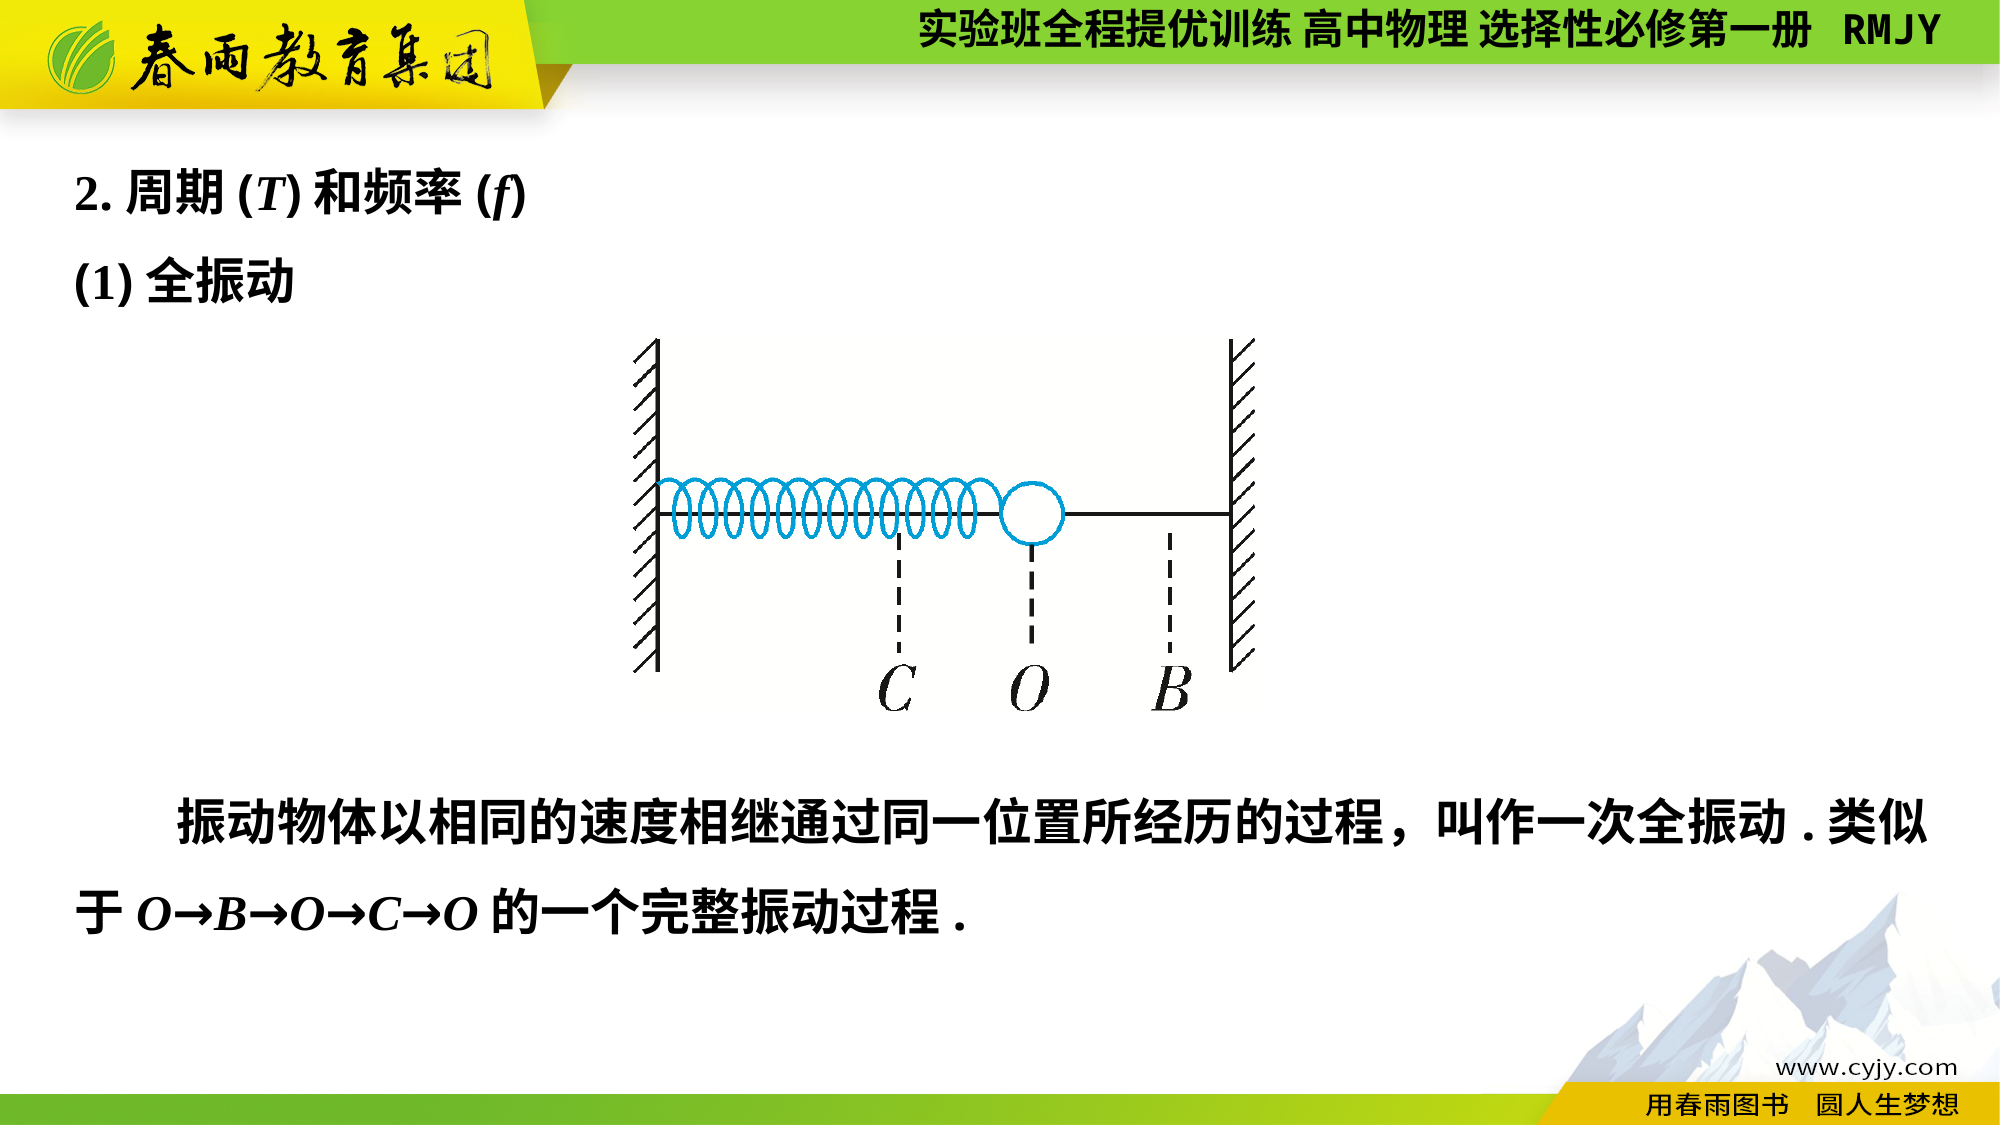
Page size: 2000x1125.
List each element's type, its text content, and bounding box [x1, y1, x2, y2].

picture [0, 0, 2000, 1125]
list 2.周期(T)和频率(f) (1)全振动 振动物体以相同的速度相继通过同一位置所经历的过程，叫作一次全振动.类似于O→B→O→C→O的一个完整振动过程. [59, 122, 1944, 956]
